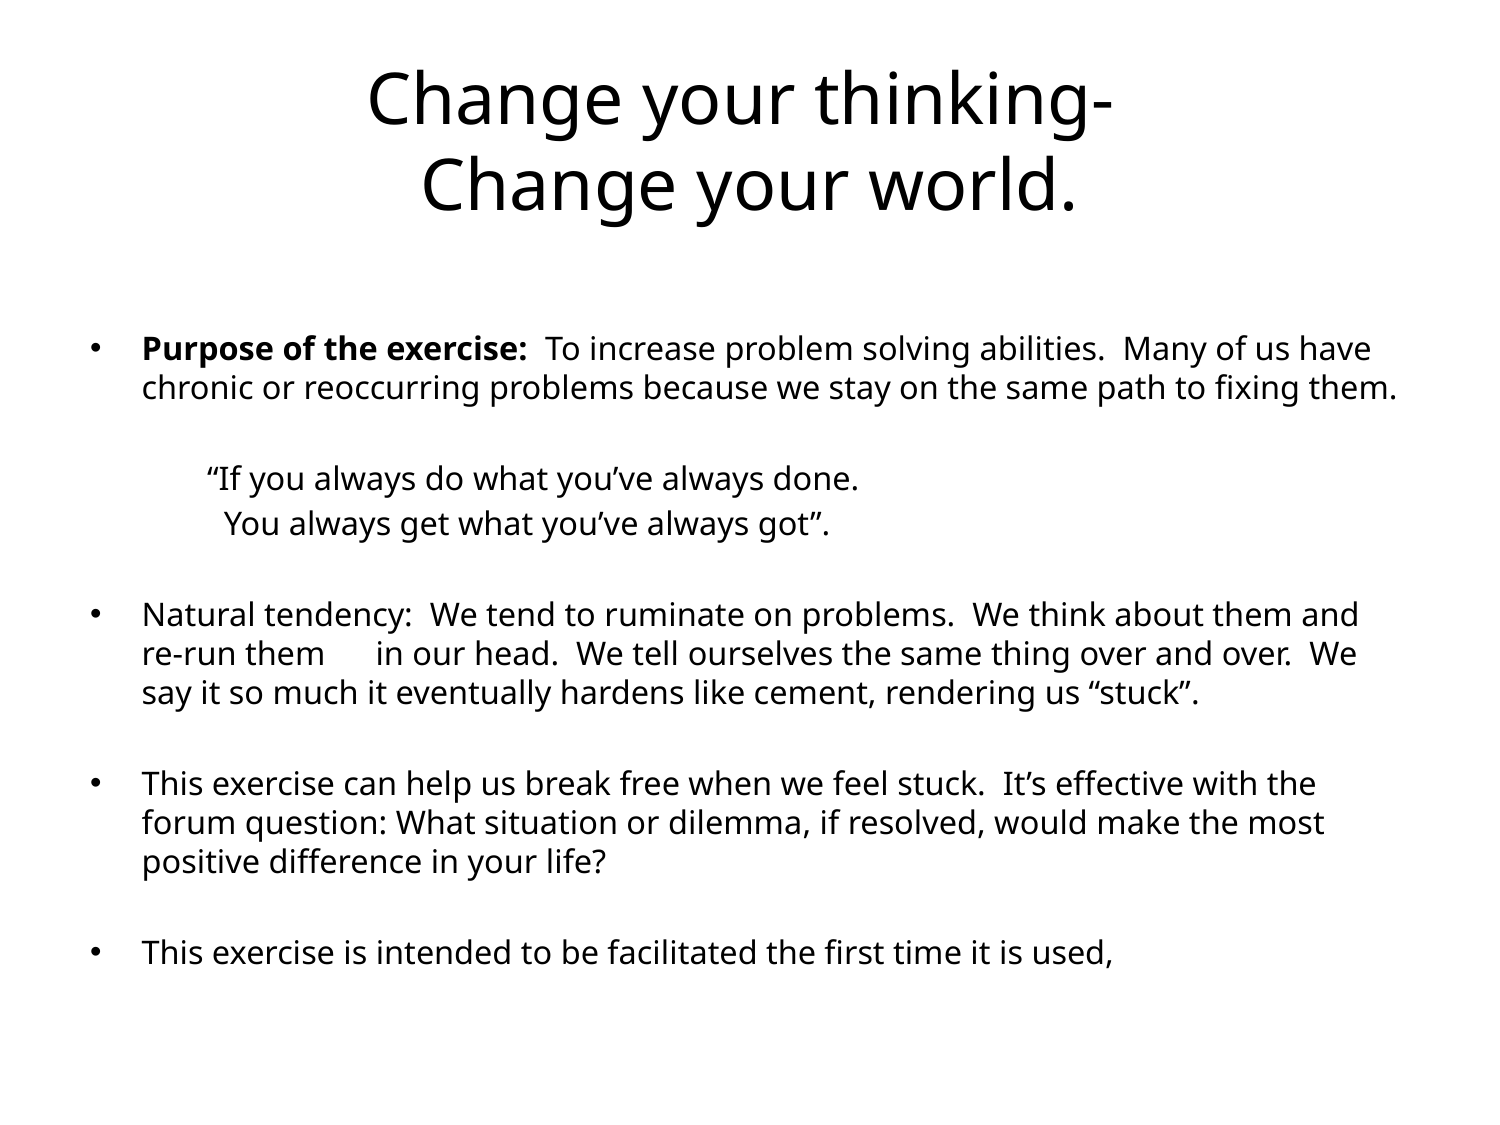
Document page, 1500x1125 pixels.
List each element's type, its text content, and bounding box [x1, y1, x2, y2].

title Change your thinking- Change your world. [75, 45, 1425, 233]
list Purpose of the exercise: To increase problem solving abilities. Many of us have chronic or reoccurring problems because we stay on the same path to fixing them. “If you always do what you’ve always done. You always get what you’ve always got”. Natural tendency: We tend to ruminate on problems. We think about them and re-run them in our head. We tell ourselves the same thing over and over. We say it so much it eventually hardens like cement, rendering us “stuck”. This exercise can help us break free when we feel stuck. It’s effective with the forum question: What situation or dilemma, if resolved, would make the most positive difference in your life? This exercise is intended to be facilitated the first time it is used, [75, 320, 1425, 1005]
